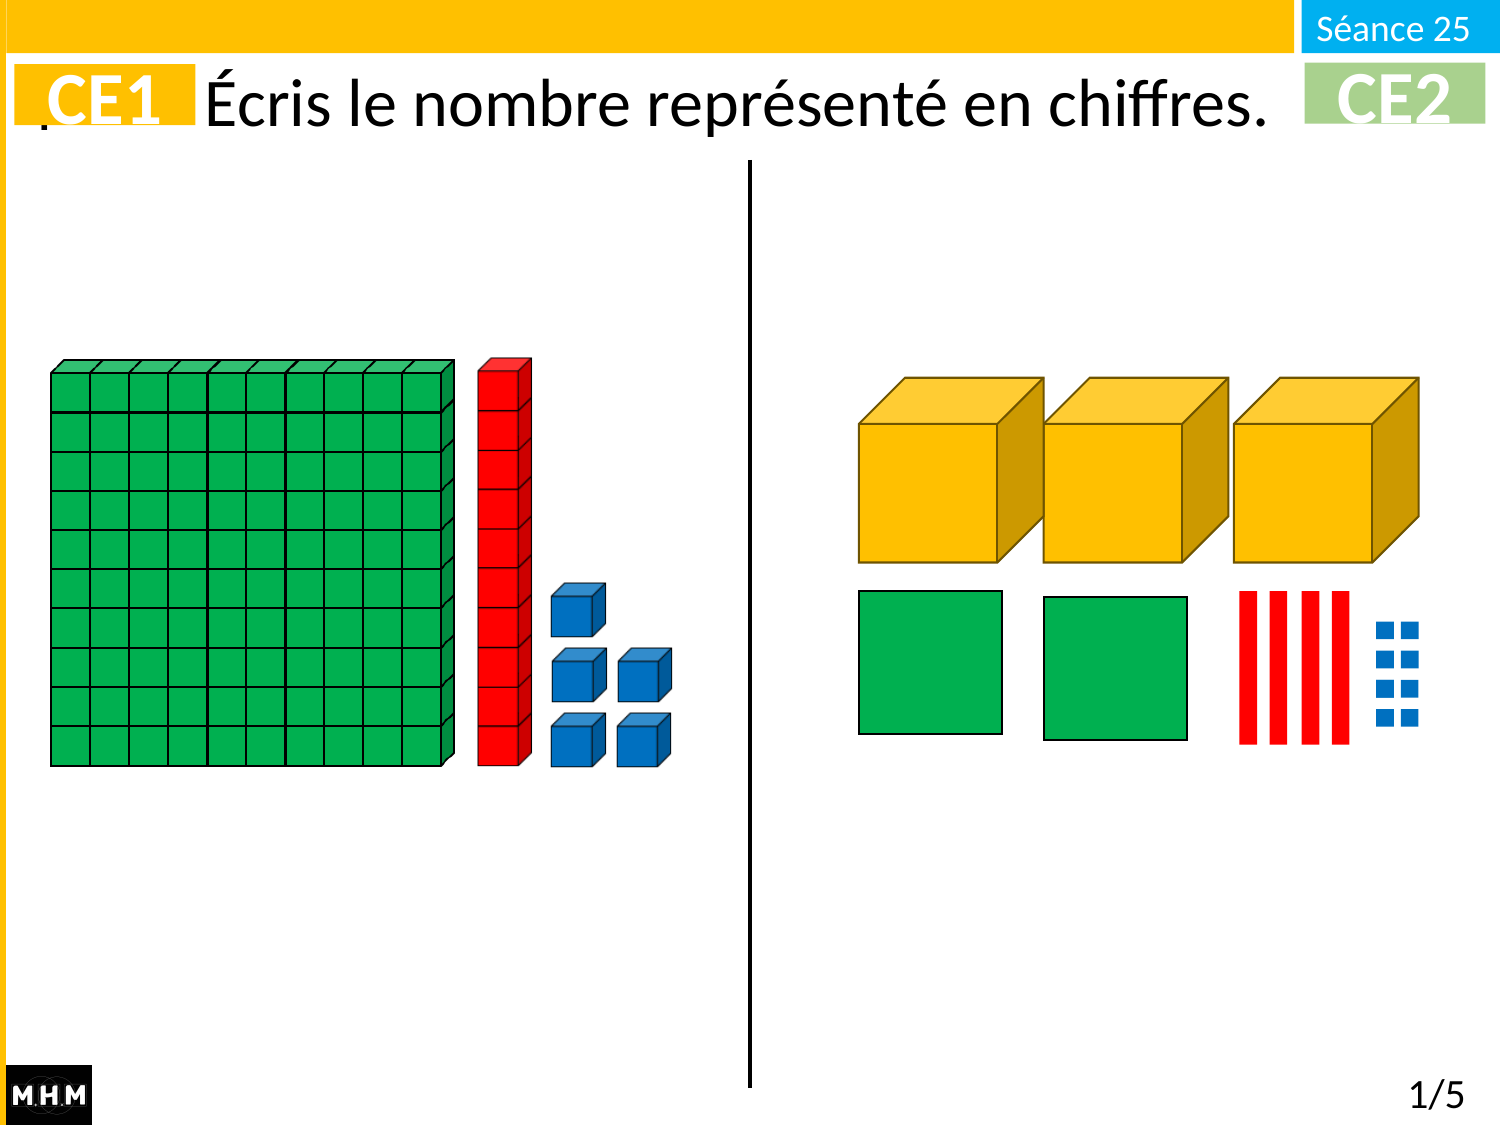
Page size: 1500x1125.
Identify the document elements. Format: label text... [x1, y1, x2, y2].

text_box CE2 [1303, 62, 1487, 125]
picture [475, 355, 537, 770]
text_box [1375, 708, 1395, 728]
picture [547, 710, 610, 770]
text_box [1331, 590, 1350, 746]
text_box [1268, 590, 1288, 746]
text_box [1375, 621, 1395, 640]
text_box [1042, 376, 1230, 564]
text_box [1043, 596, 1188, 741]
list 1/5 [1373, 1064, 1500, 1125]
text_box [858, 590, 1003, 735]
picture [613, 710, 675, 770]
picture [44, 355, 457, 770]
text_box [1400, 679, 1419, 699]
title Écris le nombre représenté en chiffres. [91, 60, 1385, 150]
text_box [1301, 590, 1320, 746]
text_box [1238, 590, 1258, 746]
text_box [1375, 679, 1395, 699]
picture [548, 645, 611, 705]
text_box CE1 [13, 63, 196, 126]
picture [547, 580, 610, 640]
text_box [1239, 379, 1414, 422]
text_box [1048, 379, 1224, 422]
picture [6, 1065, 92, 1125]
picture [614, 645, 676, 705]
text_box [857, 376, 1045, 564]
text_box [1400, 621, 1420, 640]
text_box [1400, 708, 1419, 728]
text_box [1232, 376, 1420, 564]
text_box [1375, 650, 1395, 669]
text_box [1400, 650, 1420, 669]
text_box [864, 379, 1039, 422]
